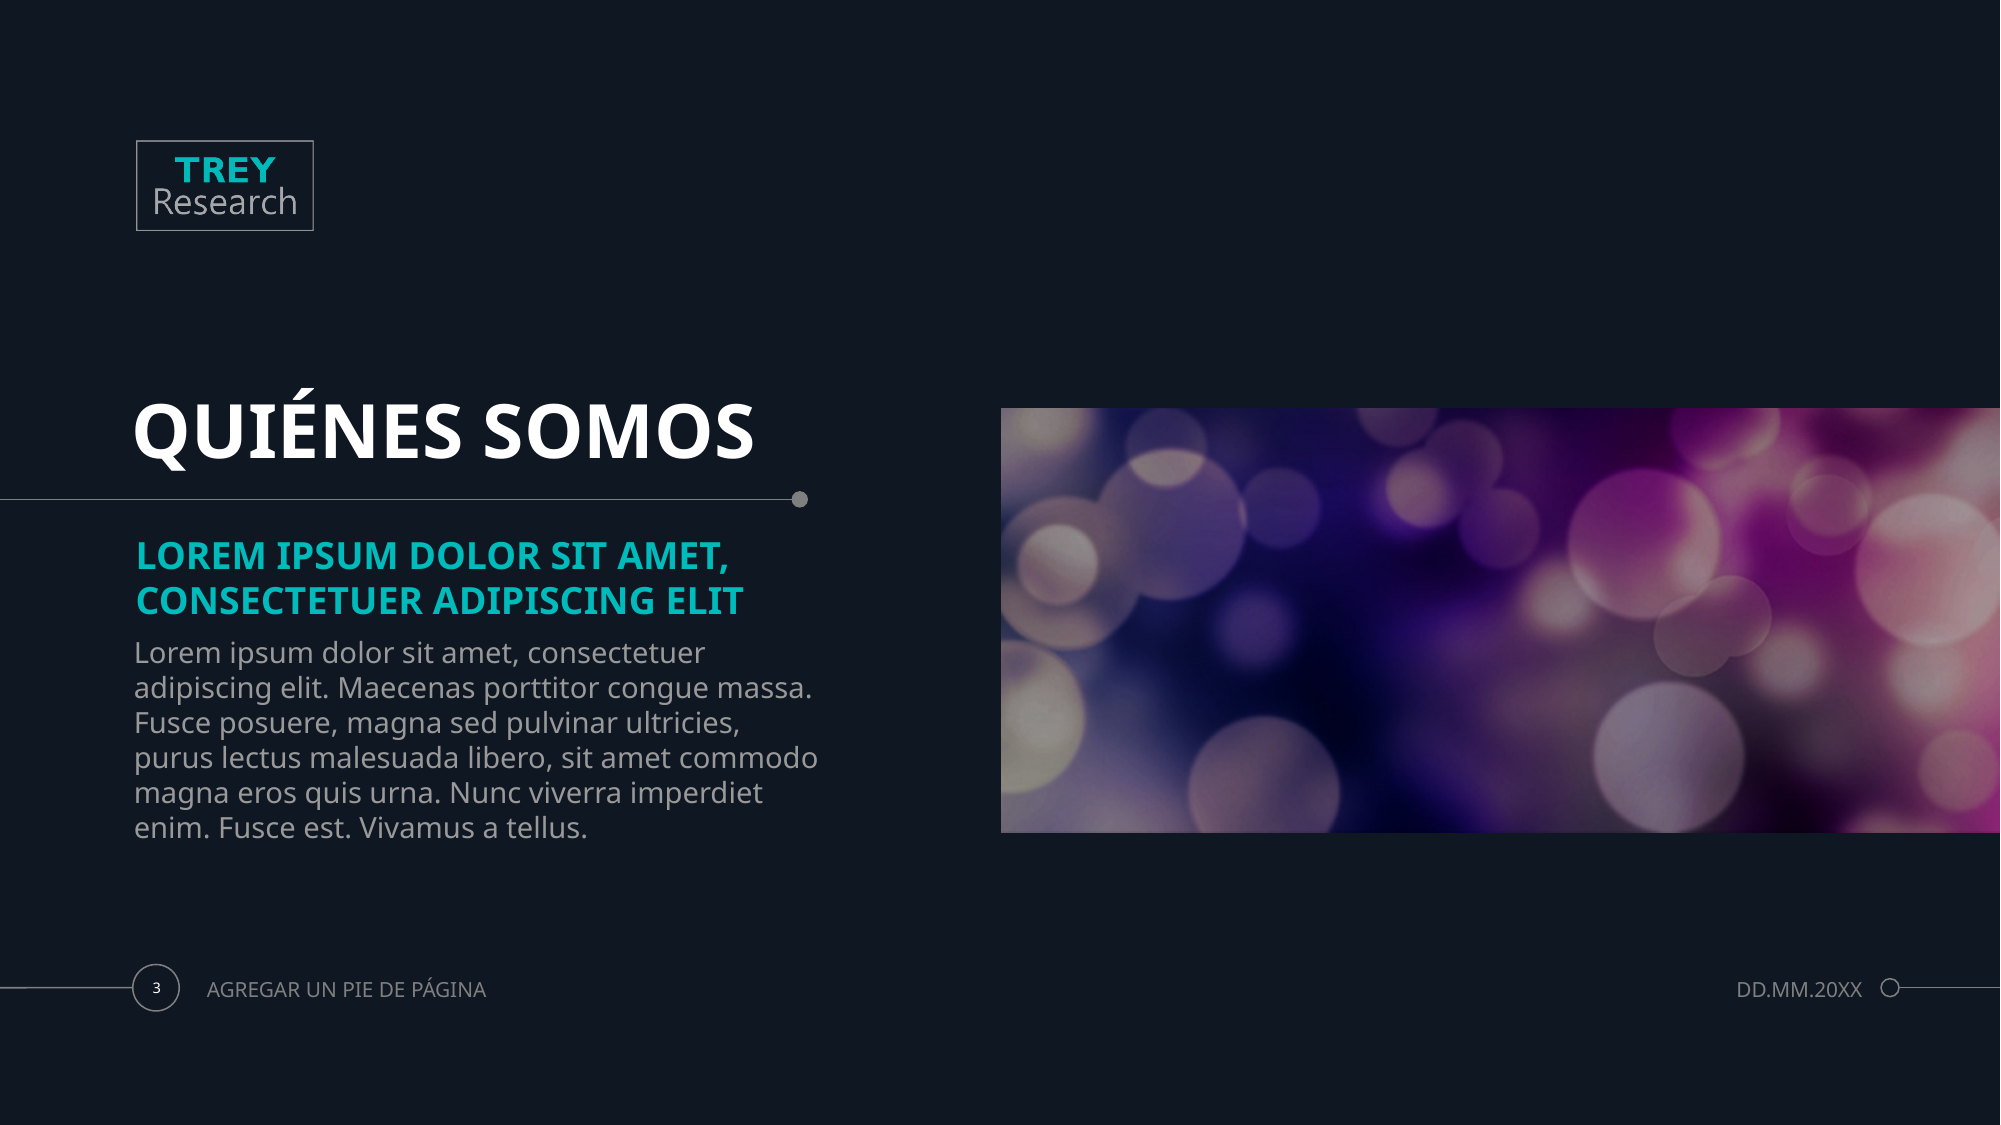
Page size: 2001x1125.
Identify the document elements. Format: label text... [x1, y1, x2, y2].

slide_number ‹#› [127, 964, 186, 1014]
footer AGREGAR UN PIE DE PÁGINA [191, 964, 671, 1014]
list Lorem ipsum dolor sit amet, consectetuer adipiscing elit. Maecenas porttitor congue massa. Fusce posuere, magna sed pulvinar ultricies, purus lectus malesuada libero, sit amet commodo magna eros quis urna. Nunc viverra imperdiet enim. Fusce est. Vivamus a tellus. [133, 634, 826, 853]
picture [1000, 408, 2000, 834]
picture [136, 140, 314, 232]
title QUIÉNES SOMOS [131, 342, 956, 475]
list LOREM IPSUM DOLOR SIT AMET, CONSECTETUER ADIPISCING ELIT [135, 532, 826, 626]
slide_number DD.MM.20XX [1643, 964, 1863, 1014]
